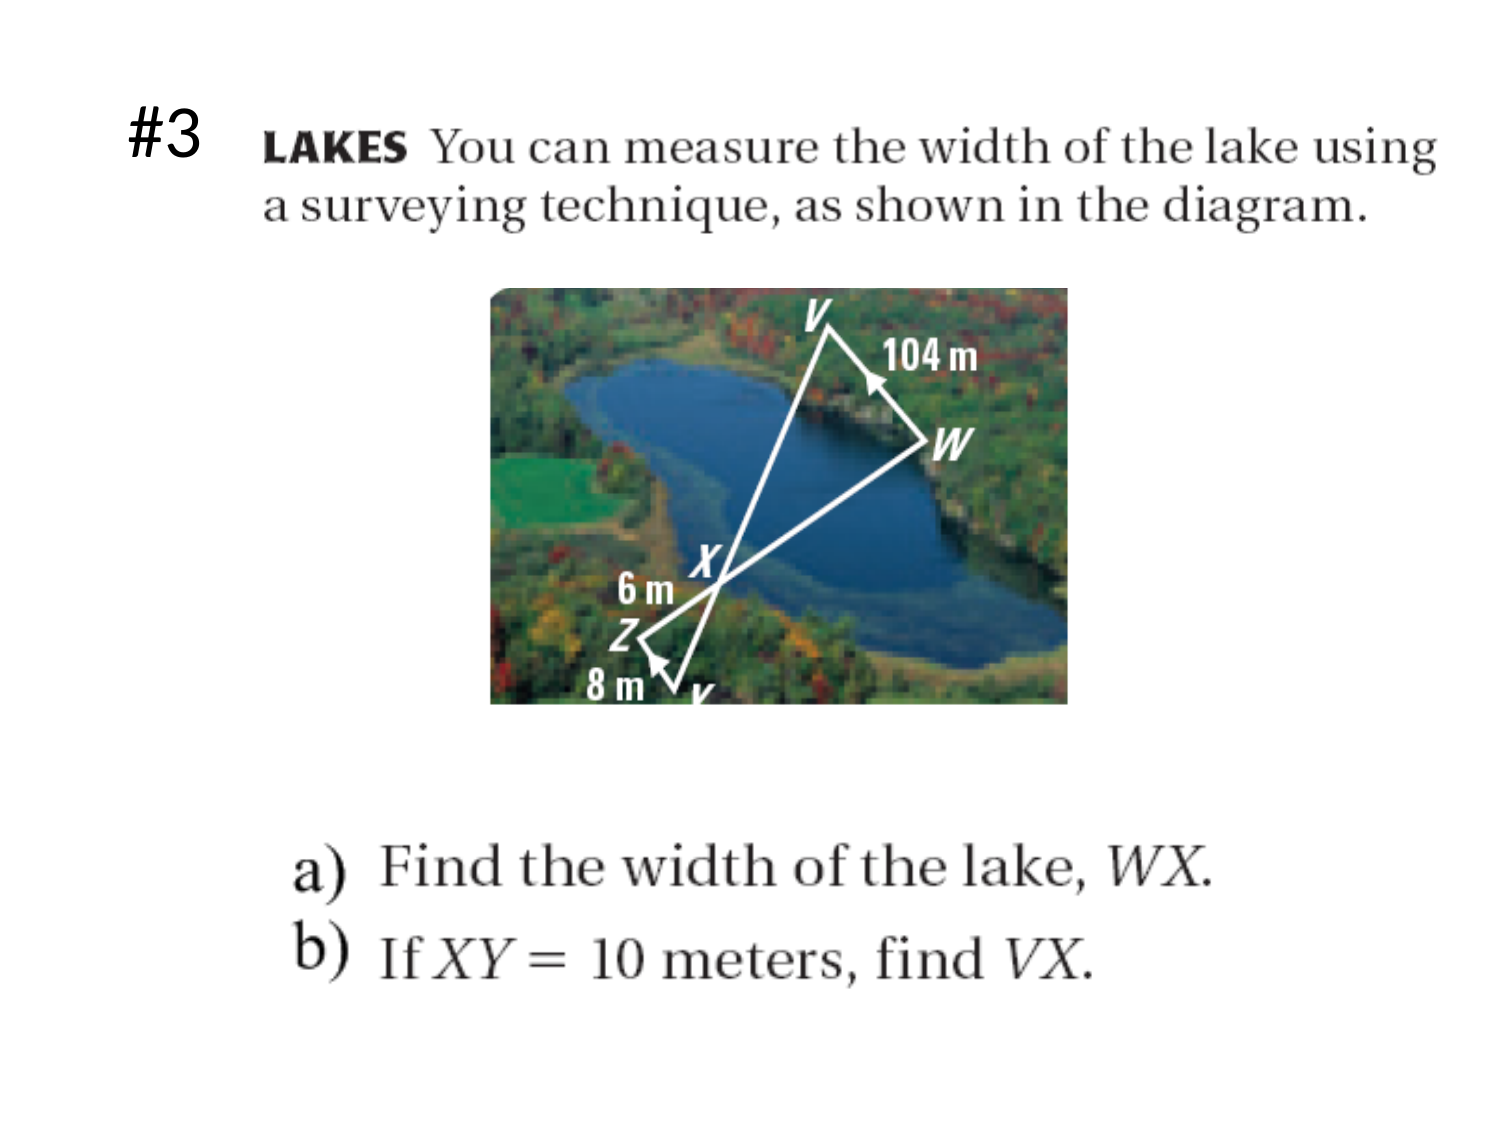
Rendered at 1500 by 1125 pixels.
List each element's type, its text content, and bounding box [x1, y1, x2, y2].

text_box #3 [112, 74, 228, 180]
picture [233, 37, 1500, 751]
picture [224, 762, 1426, 1125]
